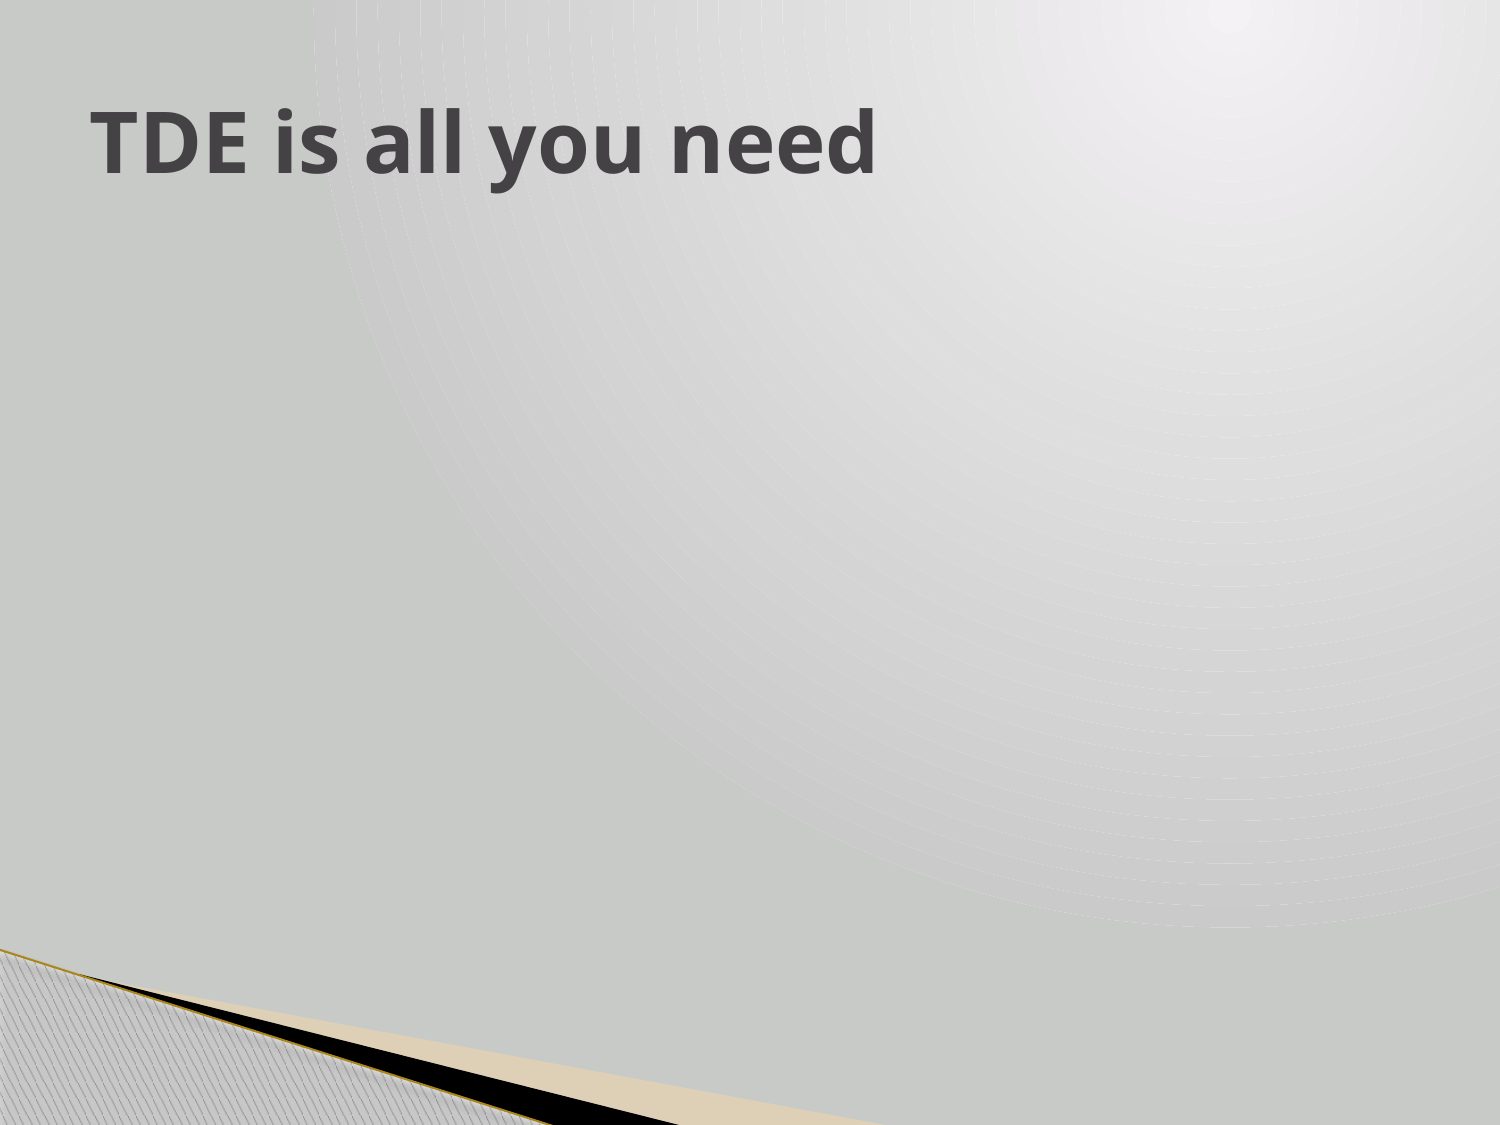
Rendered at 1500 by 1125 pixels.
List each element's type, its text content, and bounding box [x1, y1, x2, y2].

title TDE is all you need [75, 45, 1425, 233]
